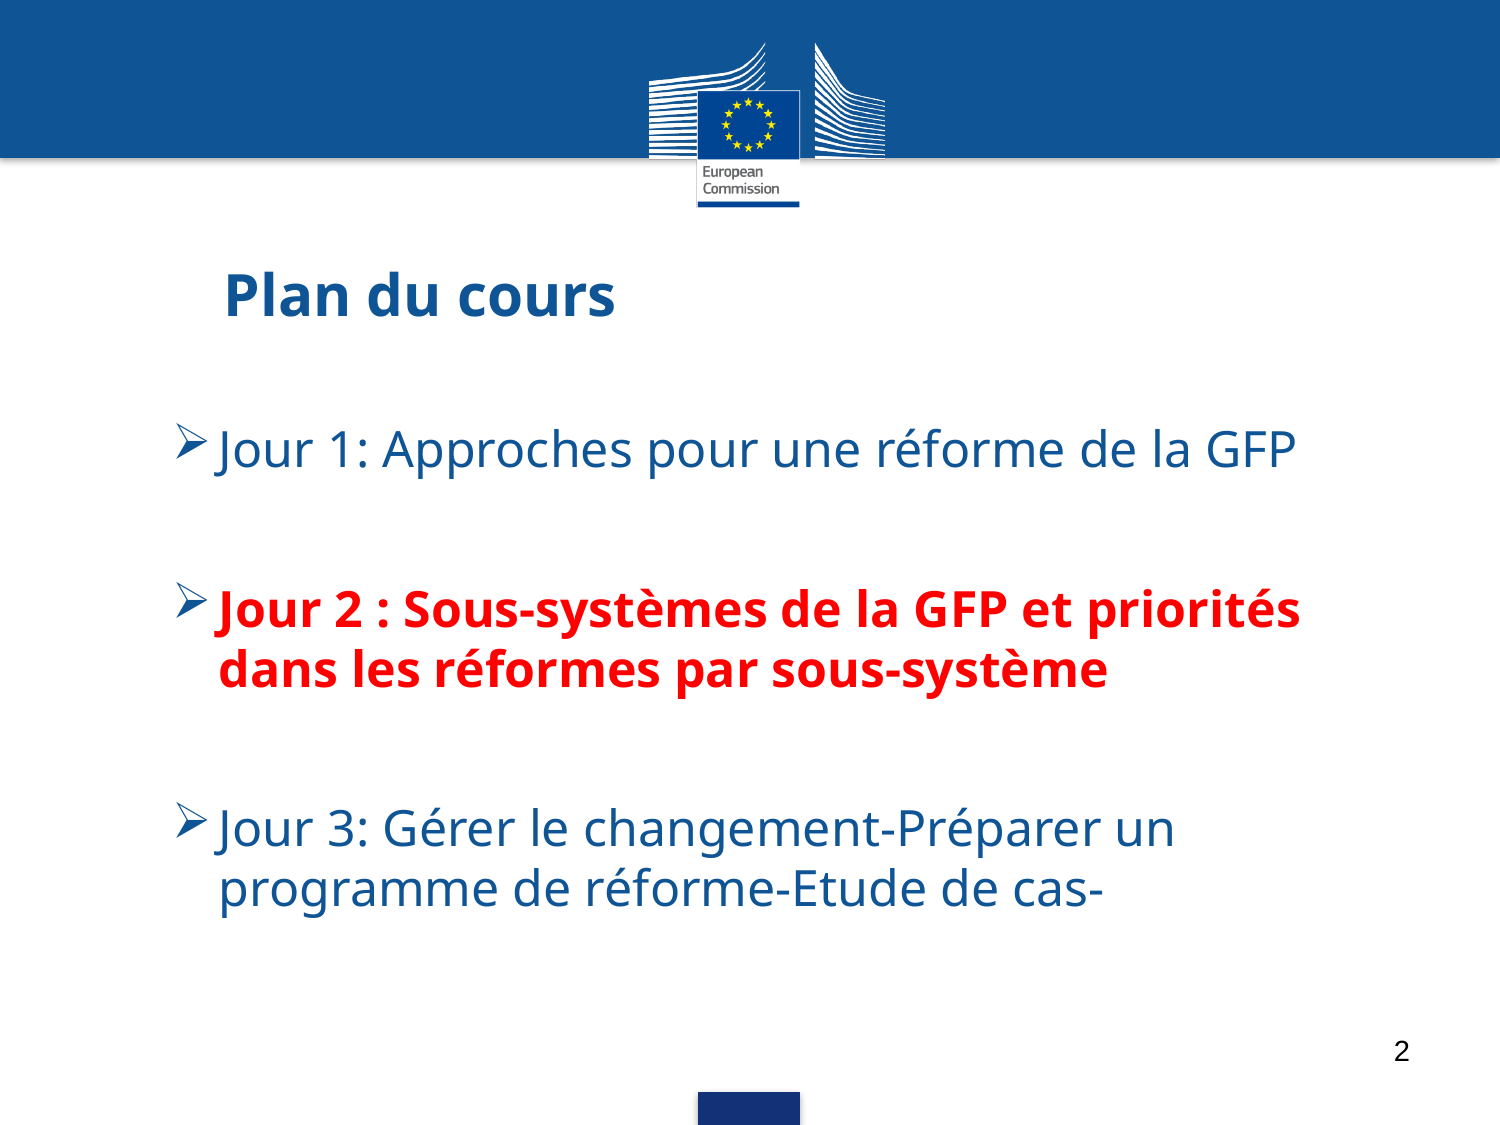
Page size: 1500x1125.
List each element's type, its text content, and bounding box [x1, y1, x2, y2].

picture [649, 42, 885, 198]
list Jour 1: Approches pour une réforme de la GFP Jour 2 : Sous-systèmes de la GFP et priorités dans les réformes par sous-système Jour 3: Gérer le changement-Préparer un programme de réforme-Etude de cas- [81, 409, 1433, 1077]
slide_number 2 [1074, 1024, 1426, 1103]
title Plan du cours [0, 198, 1500, 387]
